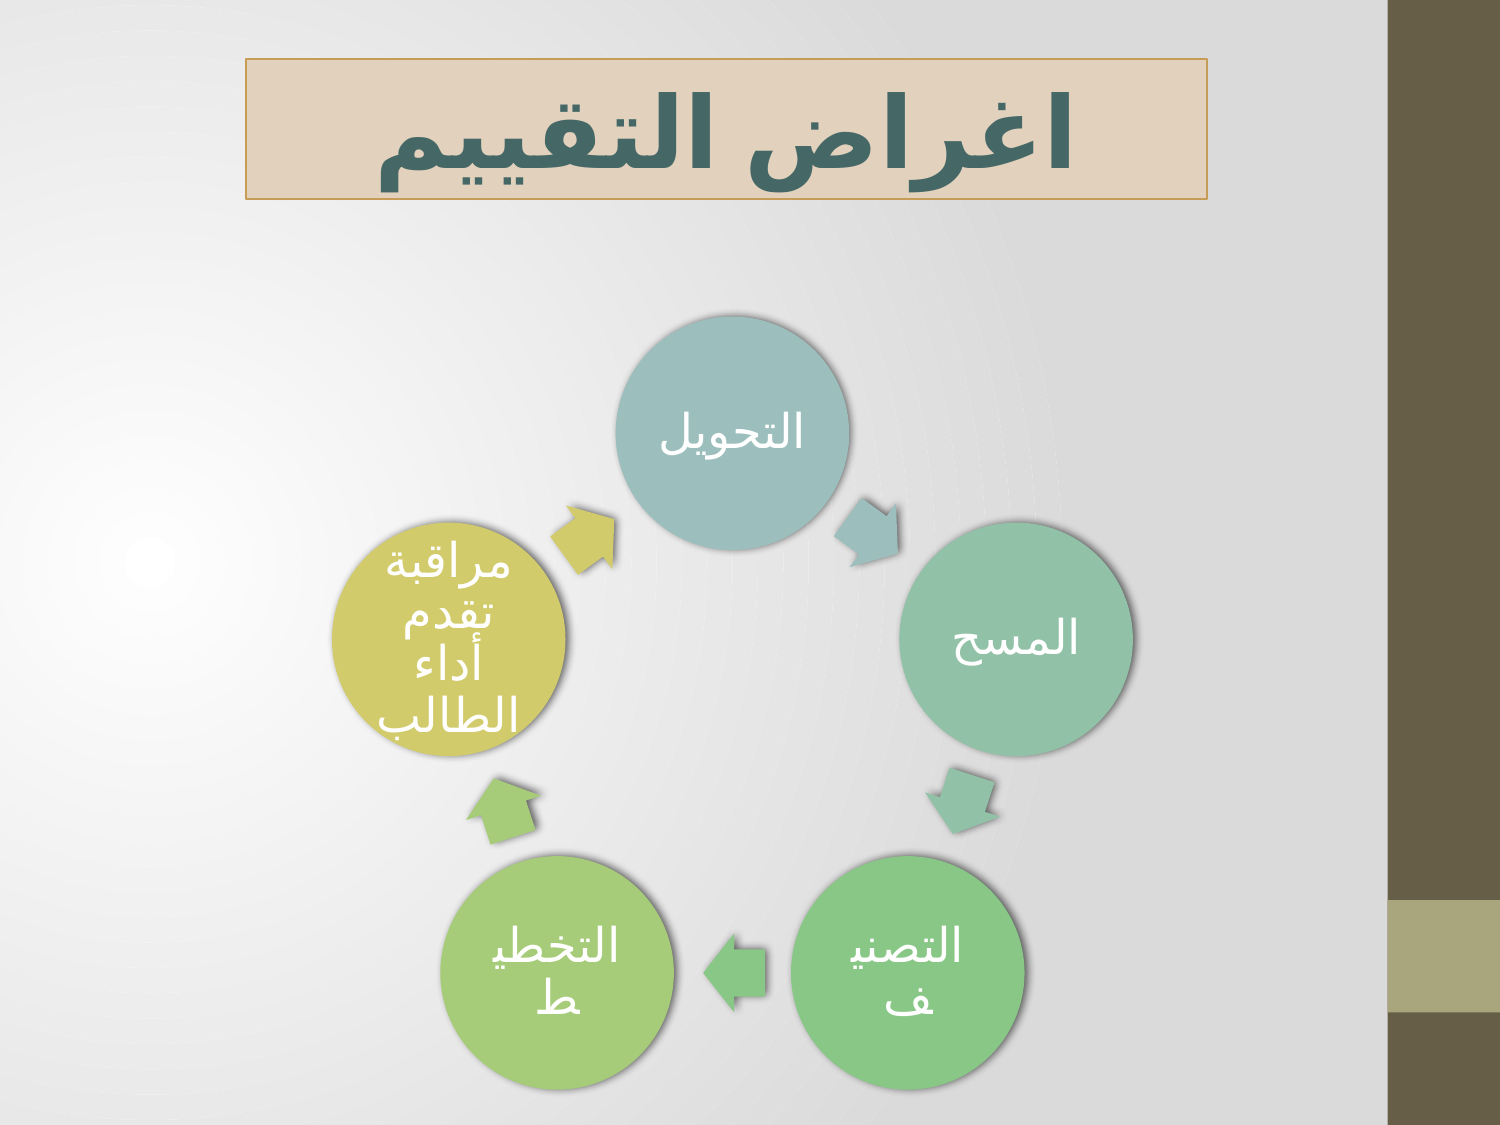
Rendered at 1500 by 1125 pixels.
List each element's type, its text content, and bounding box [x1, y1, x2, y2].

text_box اغراض التقييم [245, 58, 1208, 200]
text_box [34, 315, 1431, 1091]
